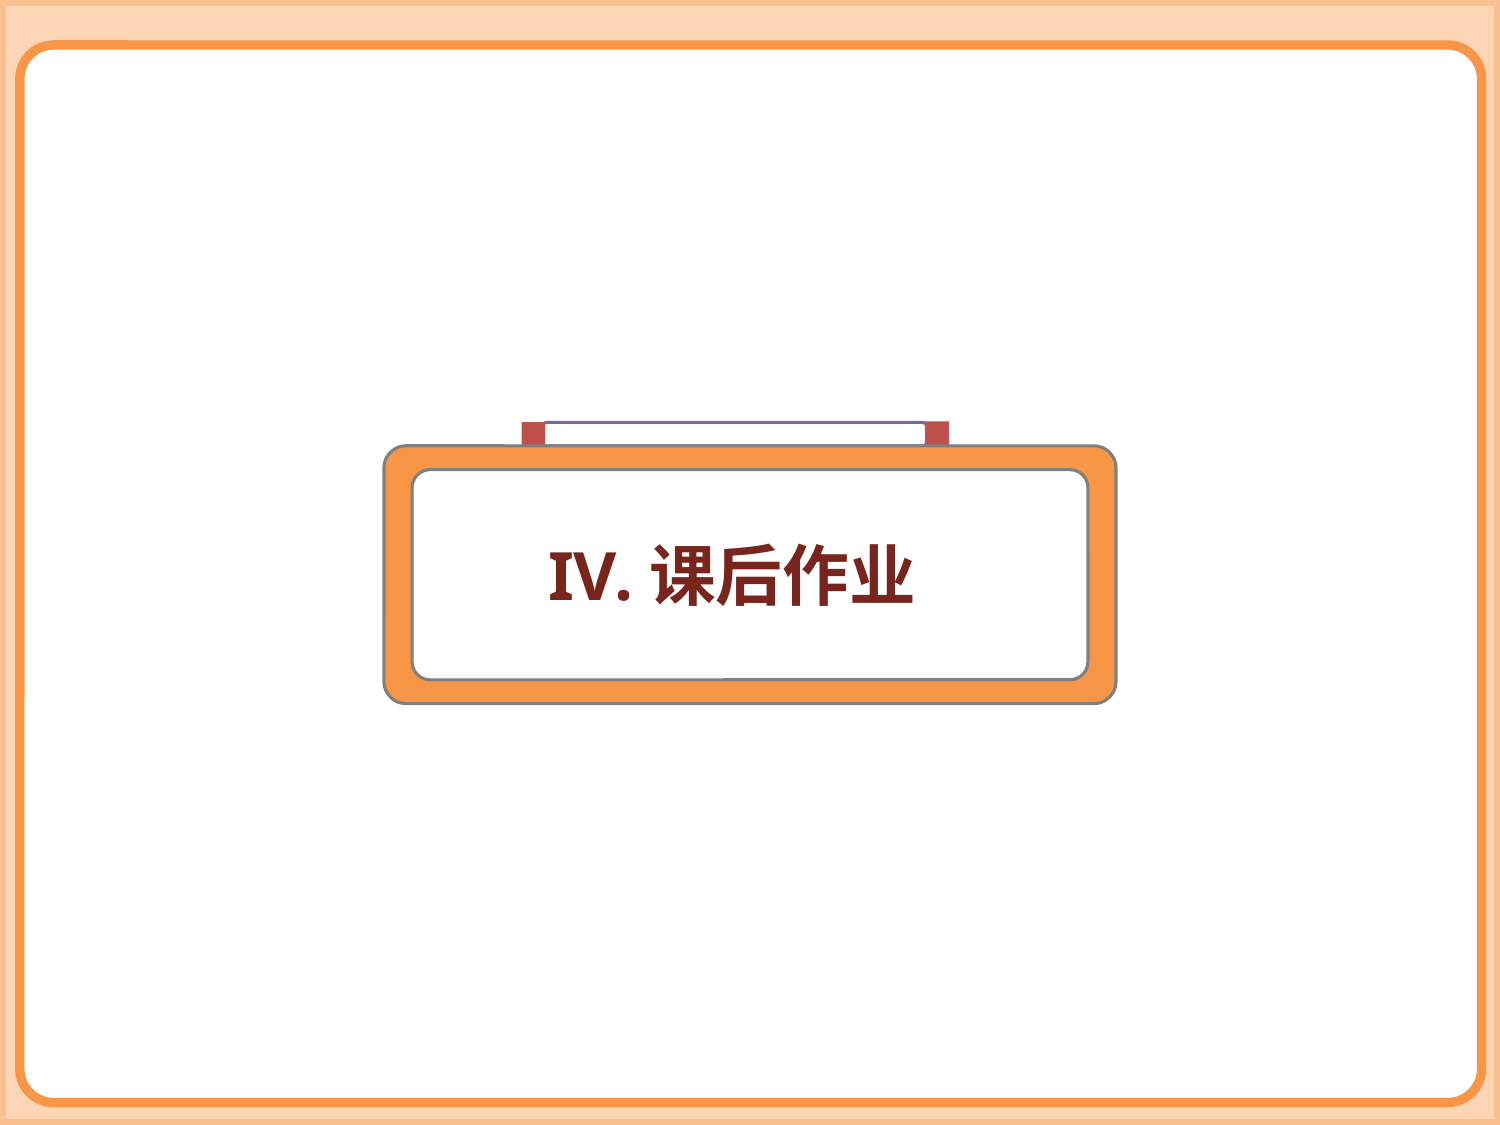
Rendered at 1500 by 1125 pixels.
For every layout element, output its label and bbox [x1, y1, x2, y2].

text_box [383, 421, 1117, 704]
